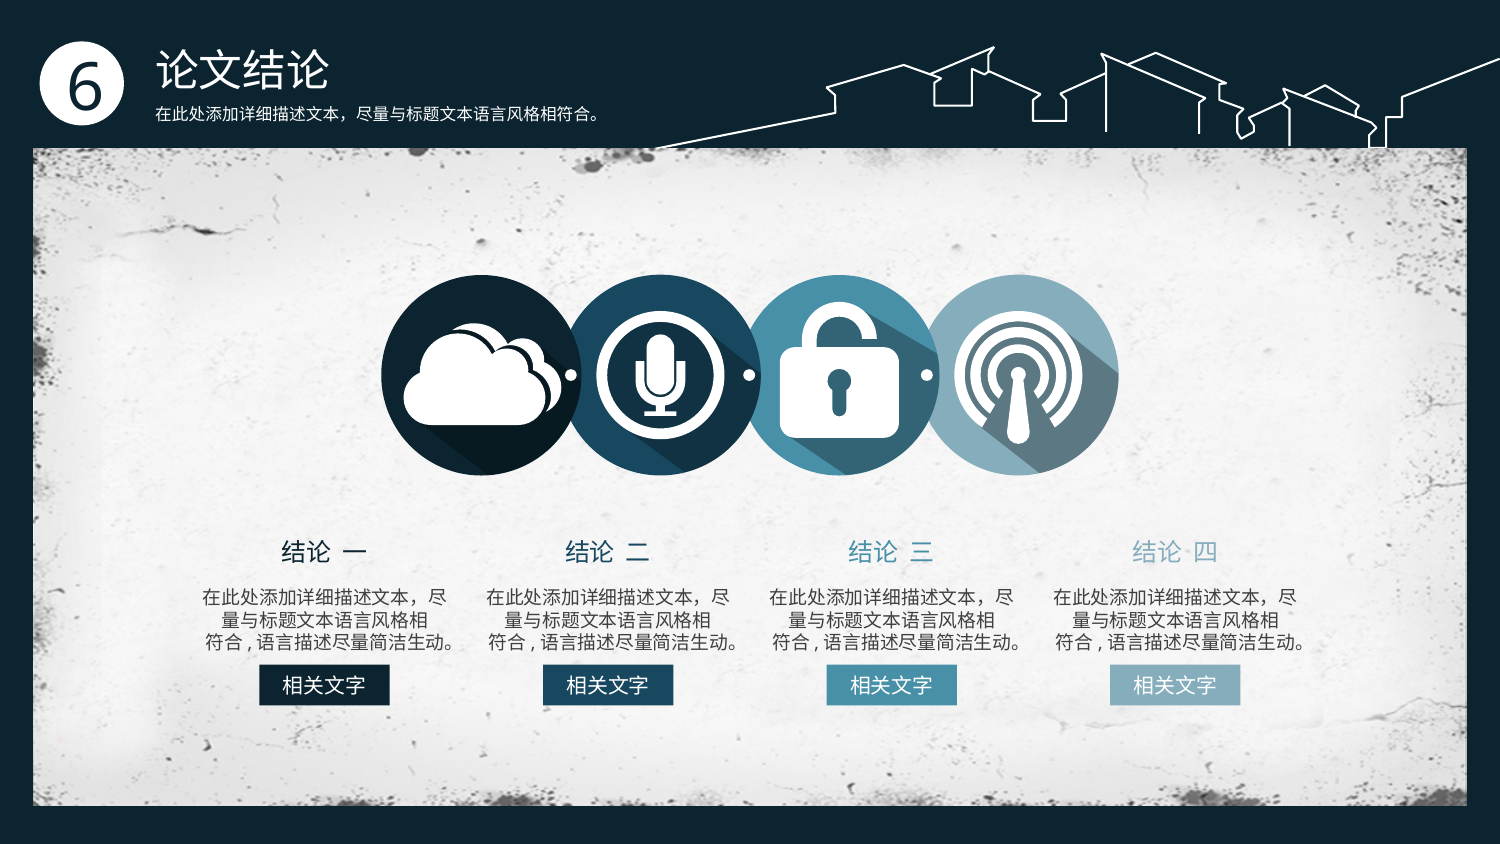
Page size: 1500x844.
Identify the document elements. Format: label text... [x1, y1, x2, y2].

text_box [940, 274, 1119, 476]
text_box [582, 274, 762, 476]
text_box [380, 274, 582, 476]
text_box [17, 7, 1483, 149]
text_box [762, 274, 940, 476]
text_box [140, 35, 637, 132]
picture [33, 148, 1467, 806]
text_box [554, 46, 1500, 169]
text_box 6 [39, 41, 124, 126]
